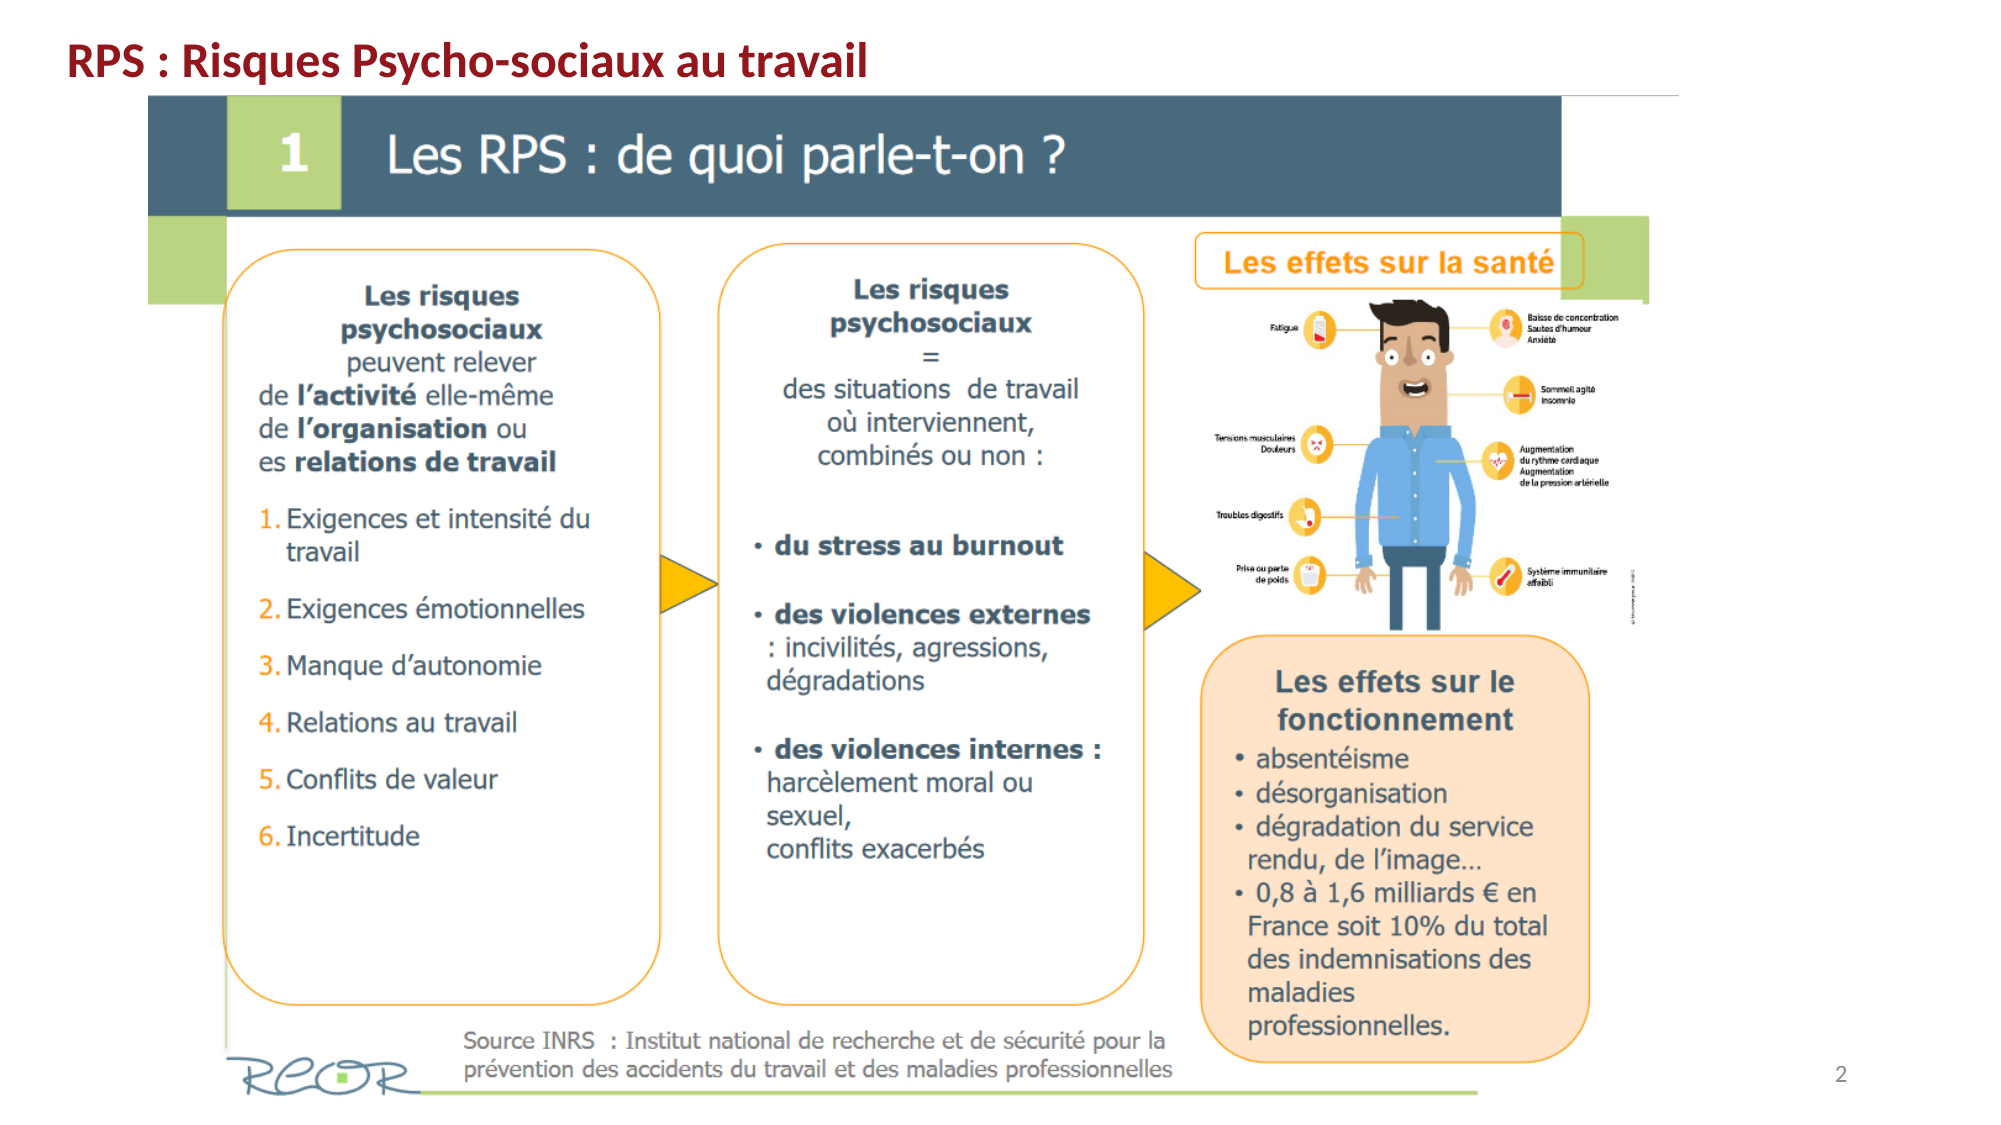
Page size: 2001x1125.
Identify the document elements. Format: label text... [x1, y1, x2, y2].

picture [148, 95, 1679, 1107]
text_box RPS : Risques Psycho-sociaux au travail [52, 19, 885, 95]
slide_number 2 [1679, 1042, 1863, 1103]
